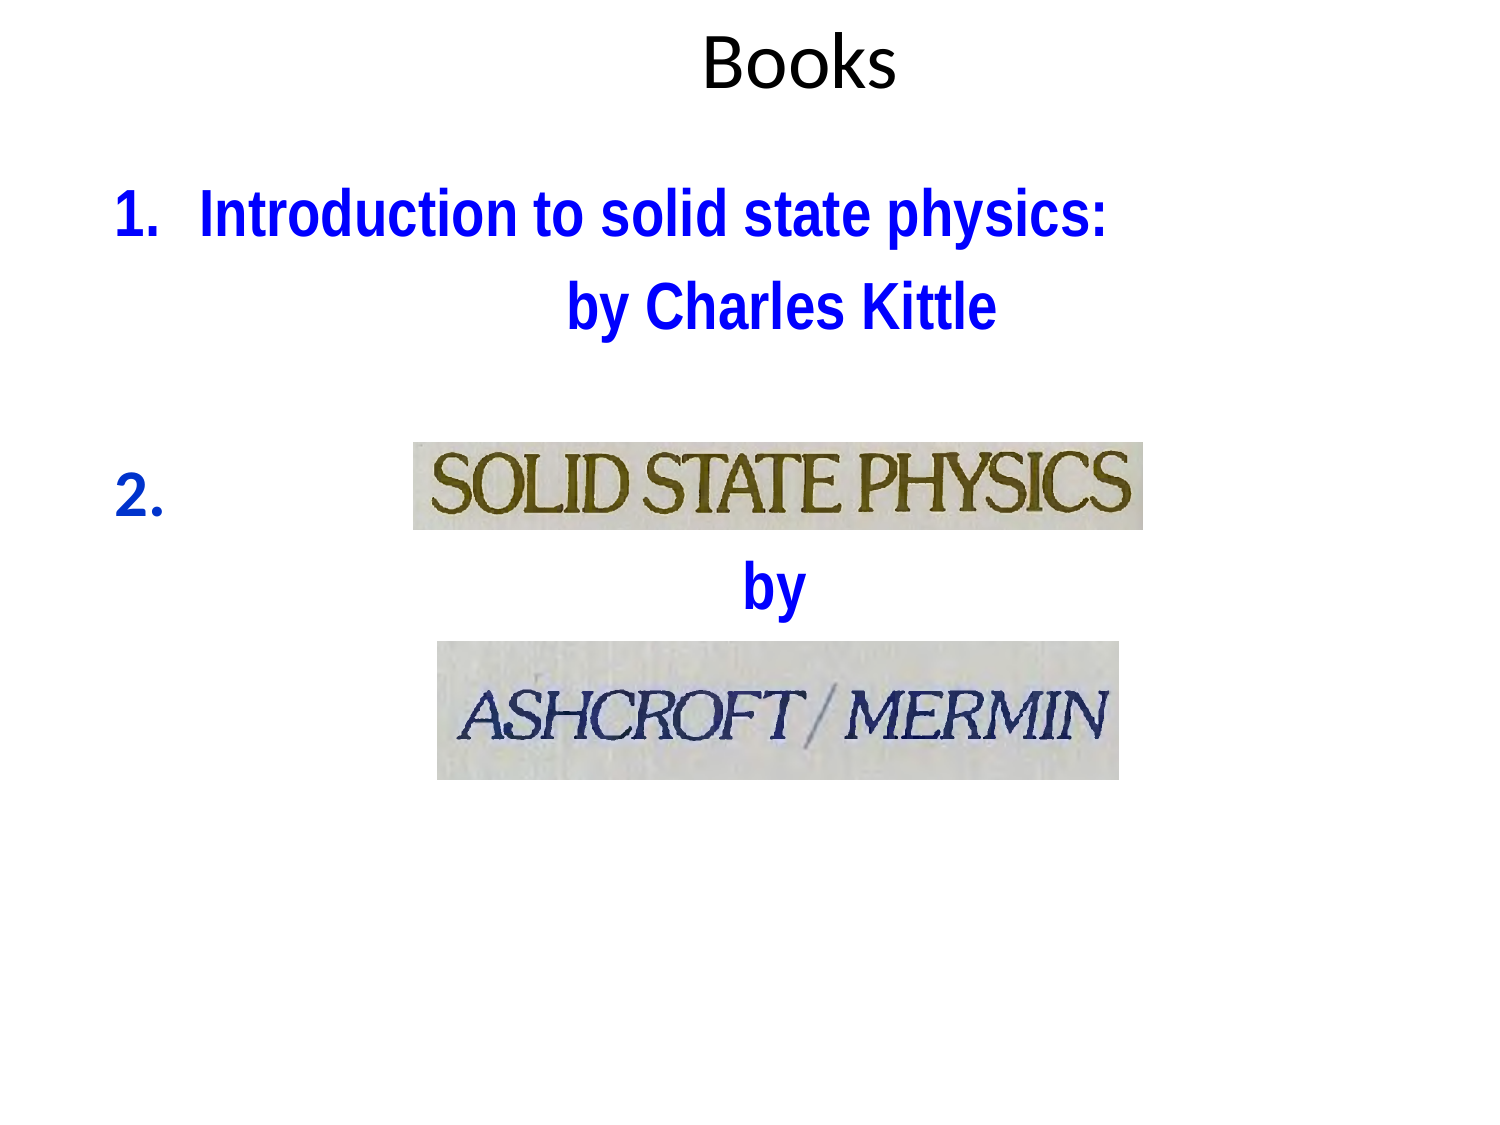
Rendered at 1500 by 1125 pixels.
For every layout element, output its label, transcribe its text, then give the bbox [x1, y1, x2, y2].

title Books [162, 0, 1438, 113]
subtitle Introduction to solid state physics: by Charles Kittle 2. by [99, 162, 1450, 1063]
picture [412, 442, 1143, 530]
picture [437, 641, 1119, 780]
